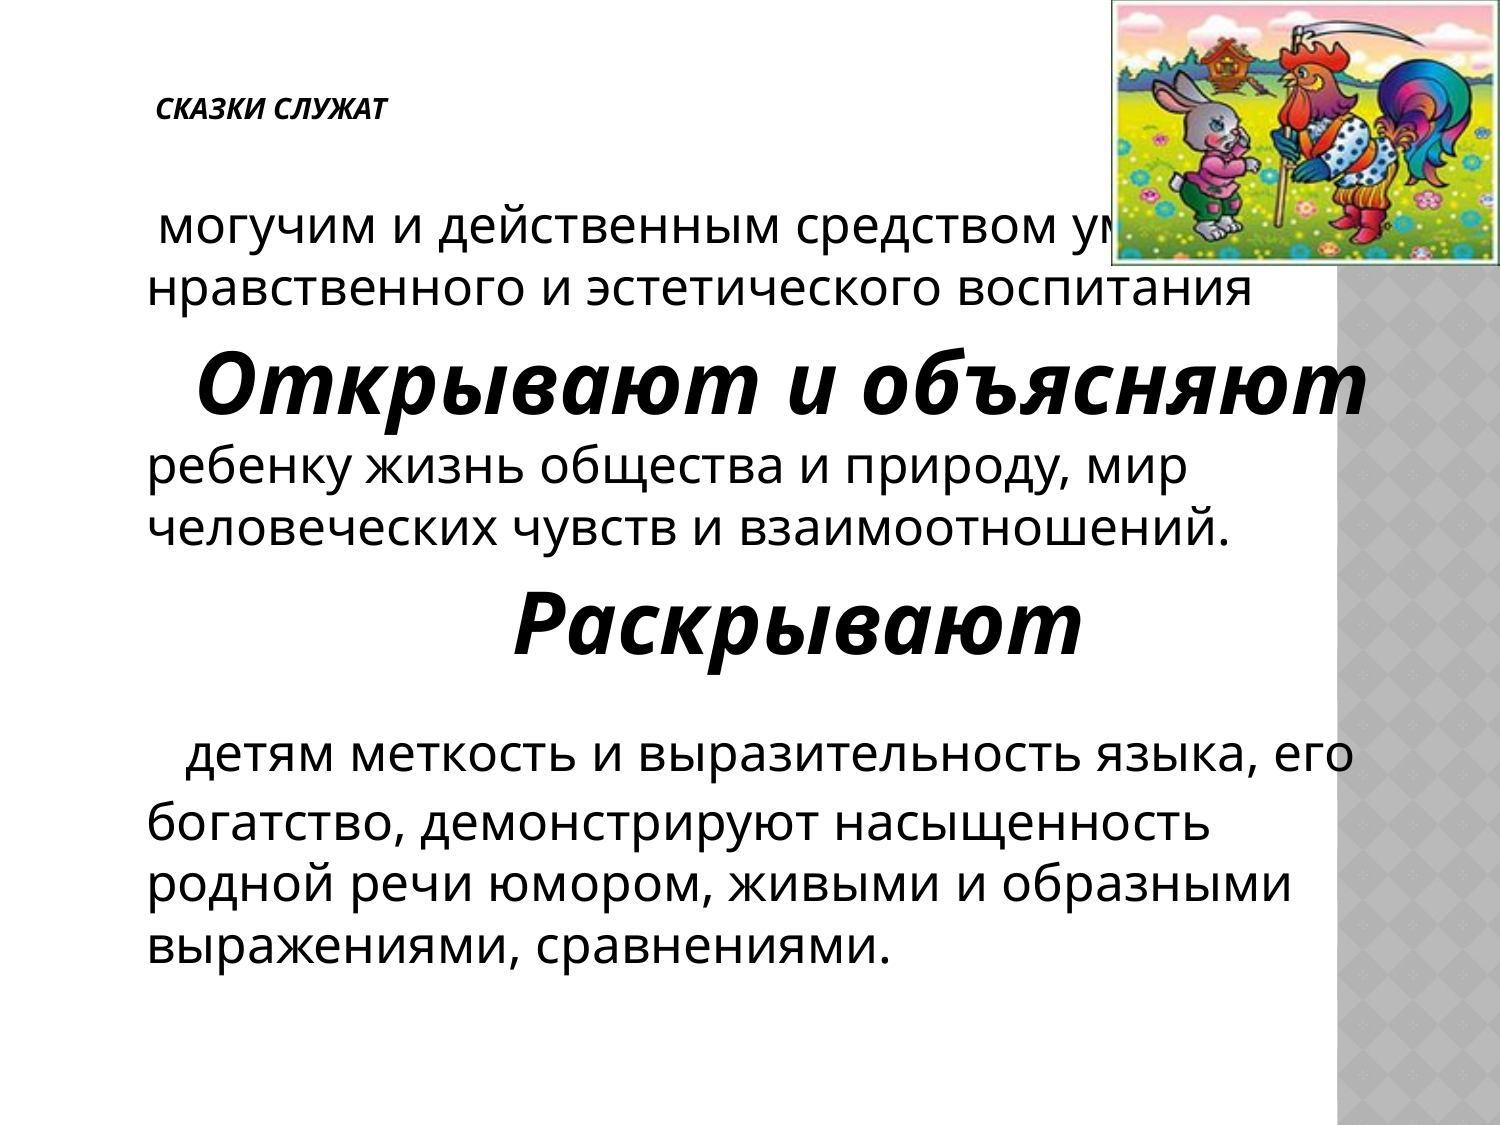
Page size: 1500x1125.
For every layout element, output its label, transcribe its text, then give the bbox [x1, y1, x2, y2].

title Сказки служат [147, 90, 1105, 126]
list могучим и действенным средством умственного, нравственного и эстетического воспитания Открывают и объясняют ребенку жизнь общества и природу, мир человеческих чувств и взаимоотношений. Раскрывают детям меткость и выразительность языка, его богатство, демонстрируют насыщенность родной речи юмором, живыми и образными выражениями, сравнениями. [88, 184, 1425, 1005]
picture [1111, 0, 1500, 266]
